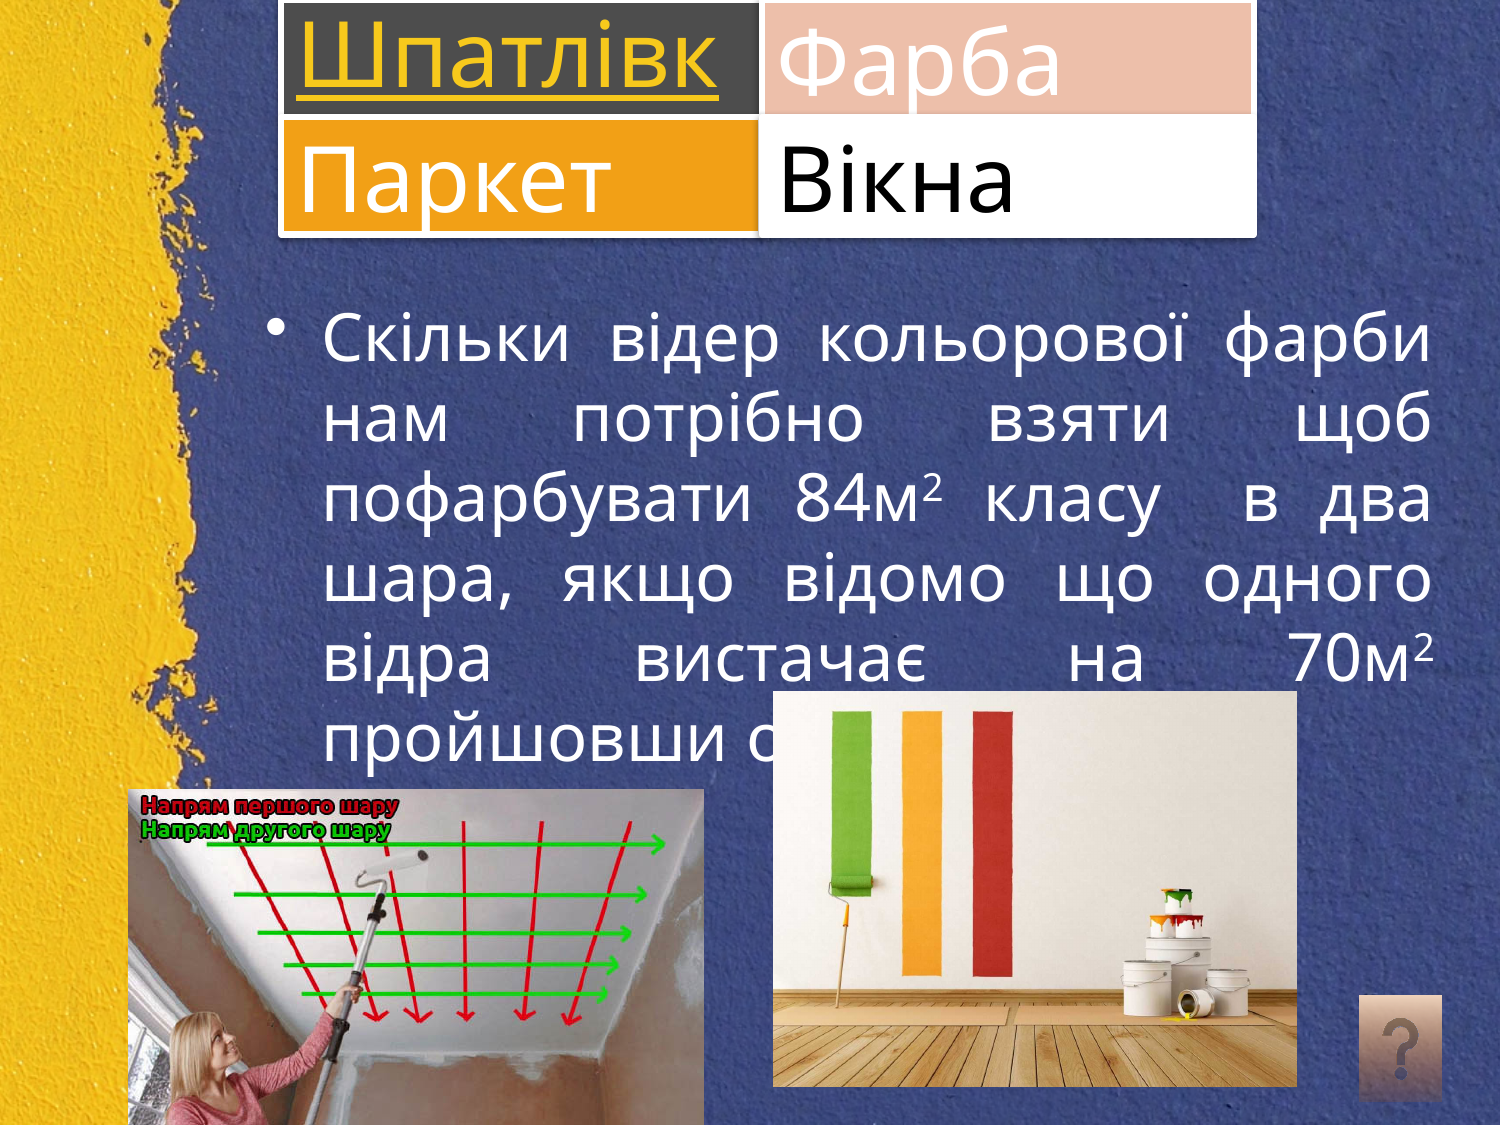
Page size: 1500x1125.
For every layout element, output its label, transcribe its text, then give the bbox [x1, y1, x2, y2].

title Шпатлівка [278, 0, 754, 113]
text_box Паркет [278, 114, 757, 238]
text_box Вікна [759, 114, 1257, 238]
list Скільки відер кольорової фарби нам потрібно взяти щоб пофарбувати 84м2 класу в два шара, якщо відомо що одного відра вистачає на 70м2 пройшовши одним шаром. [249, 287, 1451, 1013]
text_box [1359, 996, 1442, 1102]
text_box Фарба [759, 0, 1257, 114]
picture [0, 0, 1500, 1125]
